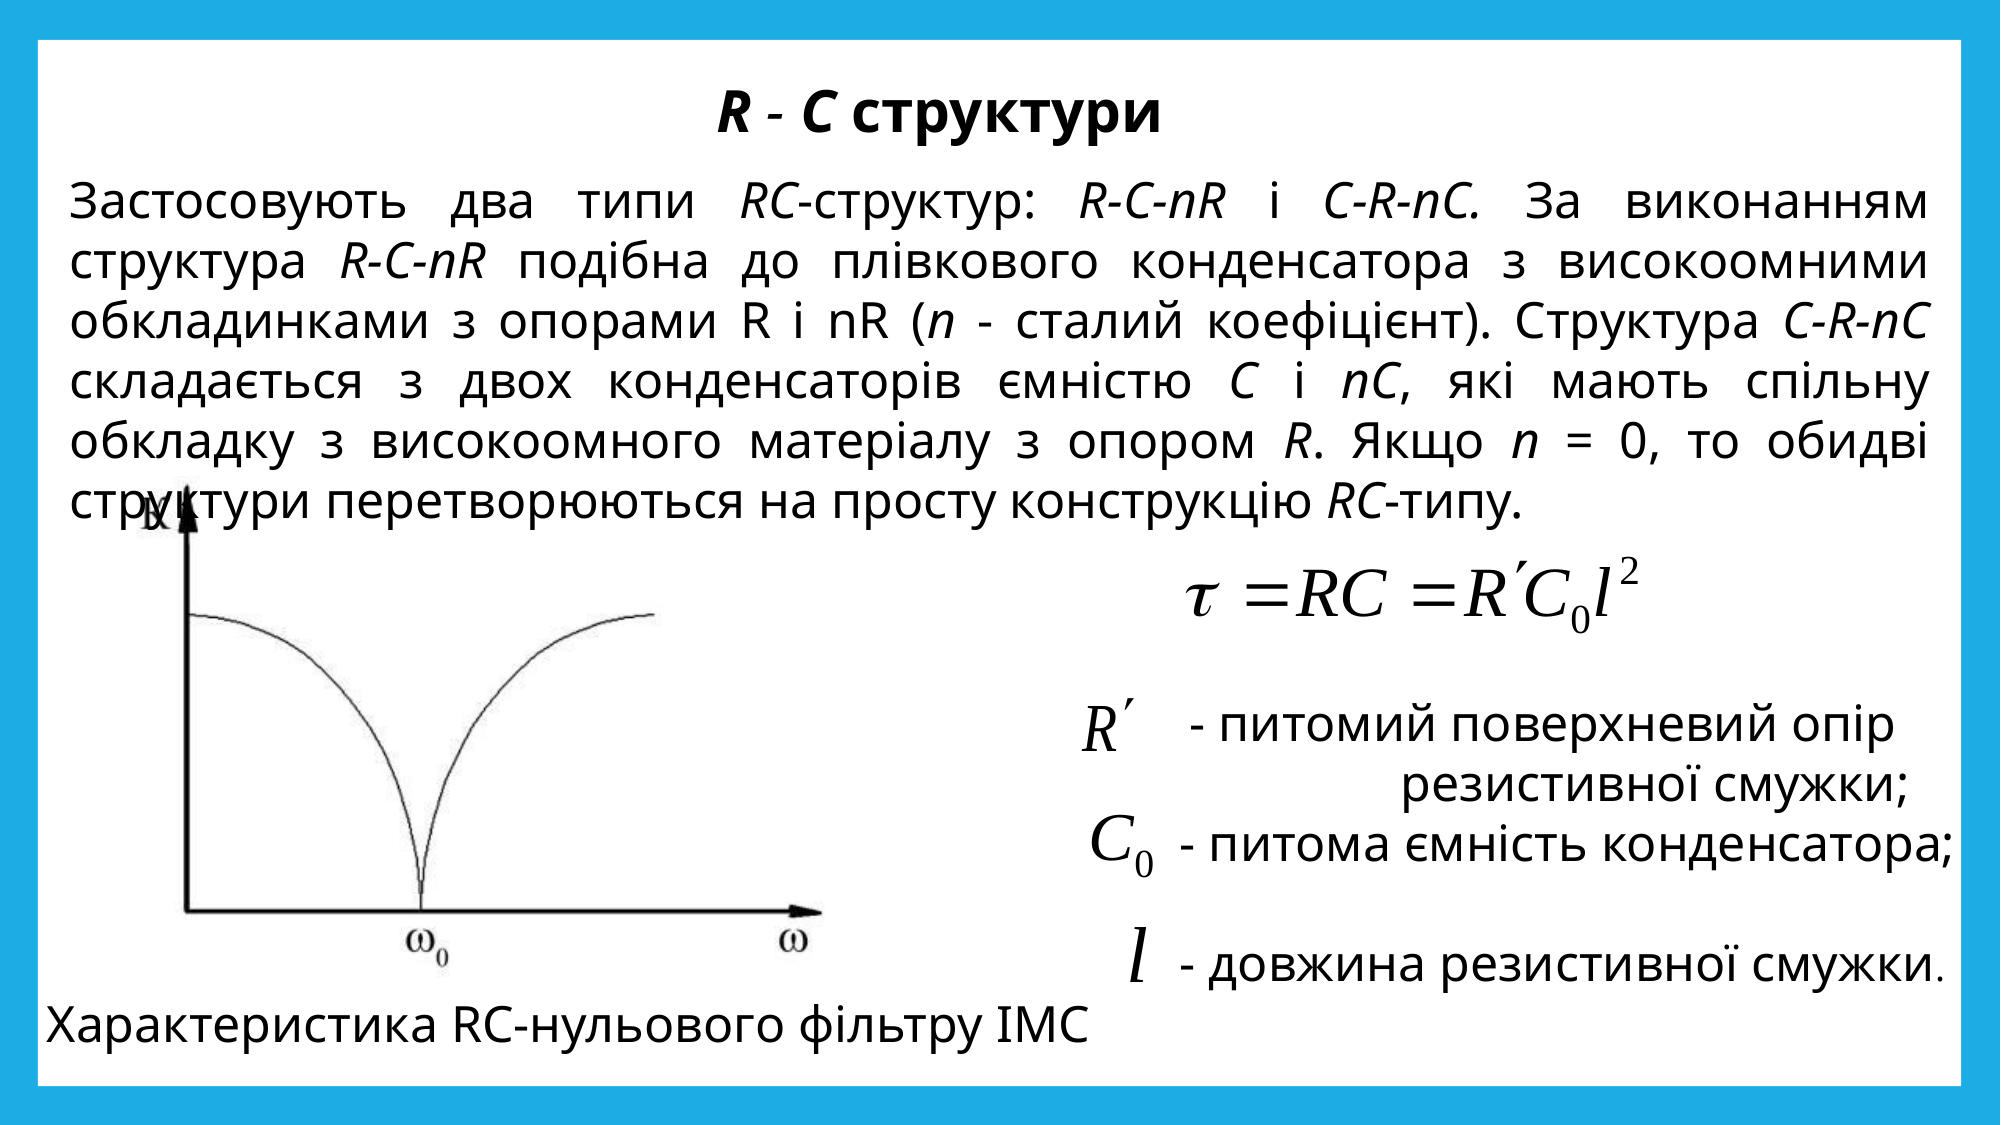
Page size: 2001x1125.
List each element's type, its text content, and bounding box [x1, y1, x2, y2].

title R - C структури [187, 99, 1693, 160]
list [111, 476, 864, 985]
text_box - питомий поверхневий опір резистивної смужки; - питома ємність конденсатора; - довжина резистивної смужки. [1165, 683, 2000, 999]
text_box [1116, 909, 1164, 1003]
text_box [1178, 539, 1656, 652]
text_box Характеристика RС-нульового фільтру ІМС [32, 984, 1106, 1060]
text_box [1072, 687, 1141, 763]
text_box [1079, 792, 1166, 896]
text_box Застосовують два типи RС-структур: R-C-nR і C-R-nC. За виконанням структура R-C-nR подібна до плівкового конденсатора з високоомними обкладинками з опорами R і nR (n - сталий коефіцієнт). Структура С-R-пС складається з двох конденсаторів ємністю С і пС, які мають спільну обкладку з високоомного матеріалу з опором R. Якщо п = 0, то обидві структури перетворюються на просту конструкцію RС-типу. [55, 160, 1945, 536]
